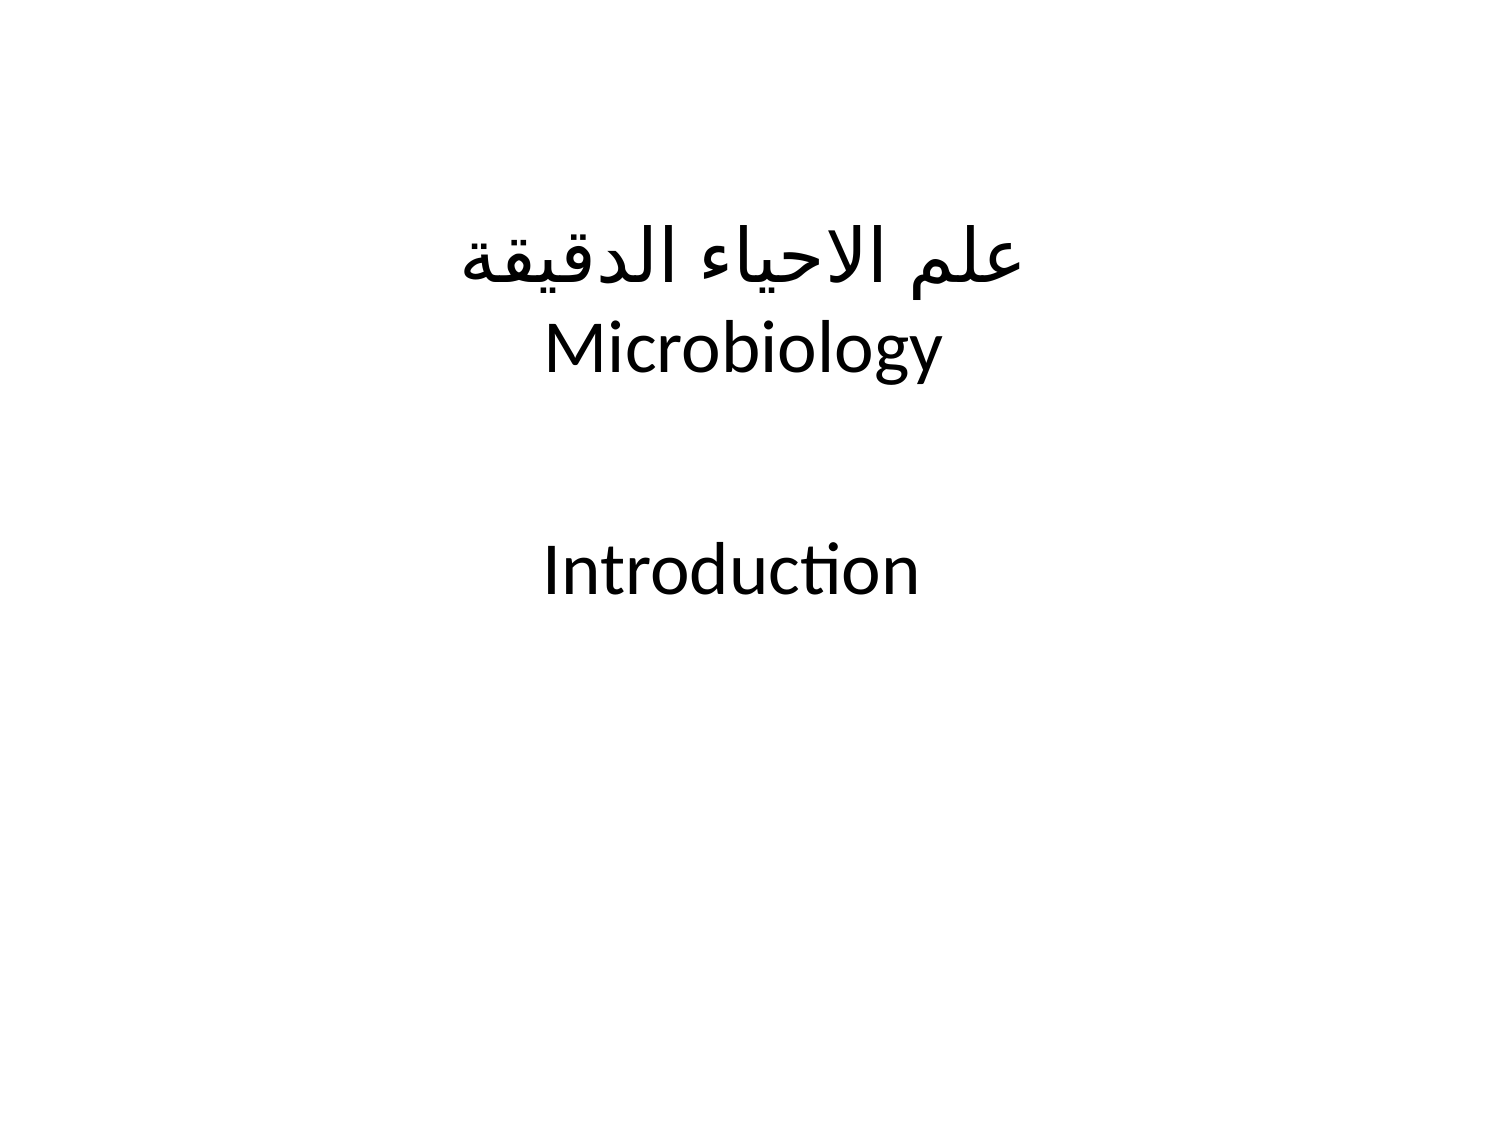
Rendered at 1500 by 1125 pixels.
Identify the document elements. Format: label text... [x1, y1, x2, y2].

text_box علم الاحياء الدقيقة Microbiology [312, 199, 1175, 395]
text_box Introduction [527, 512, 937, 618]
